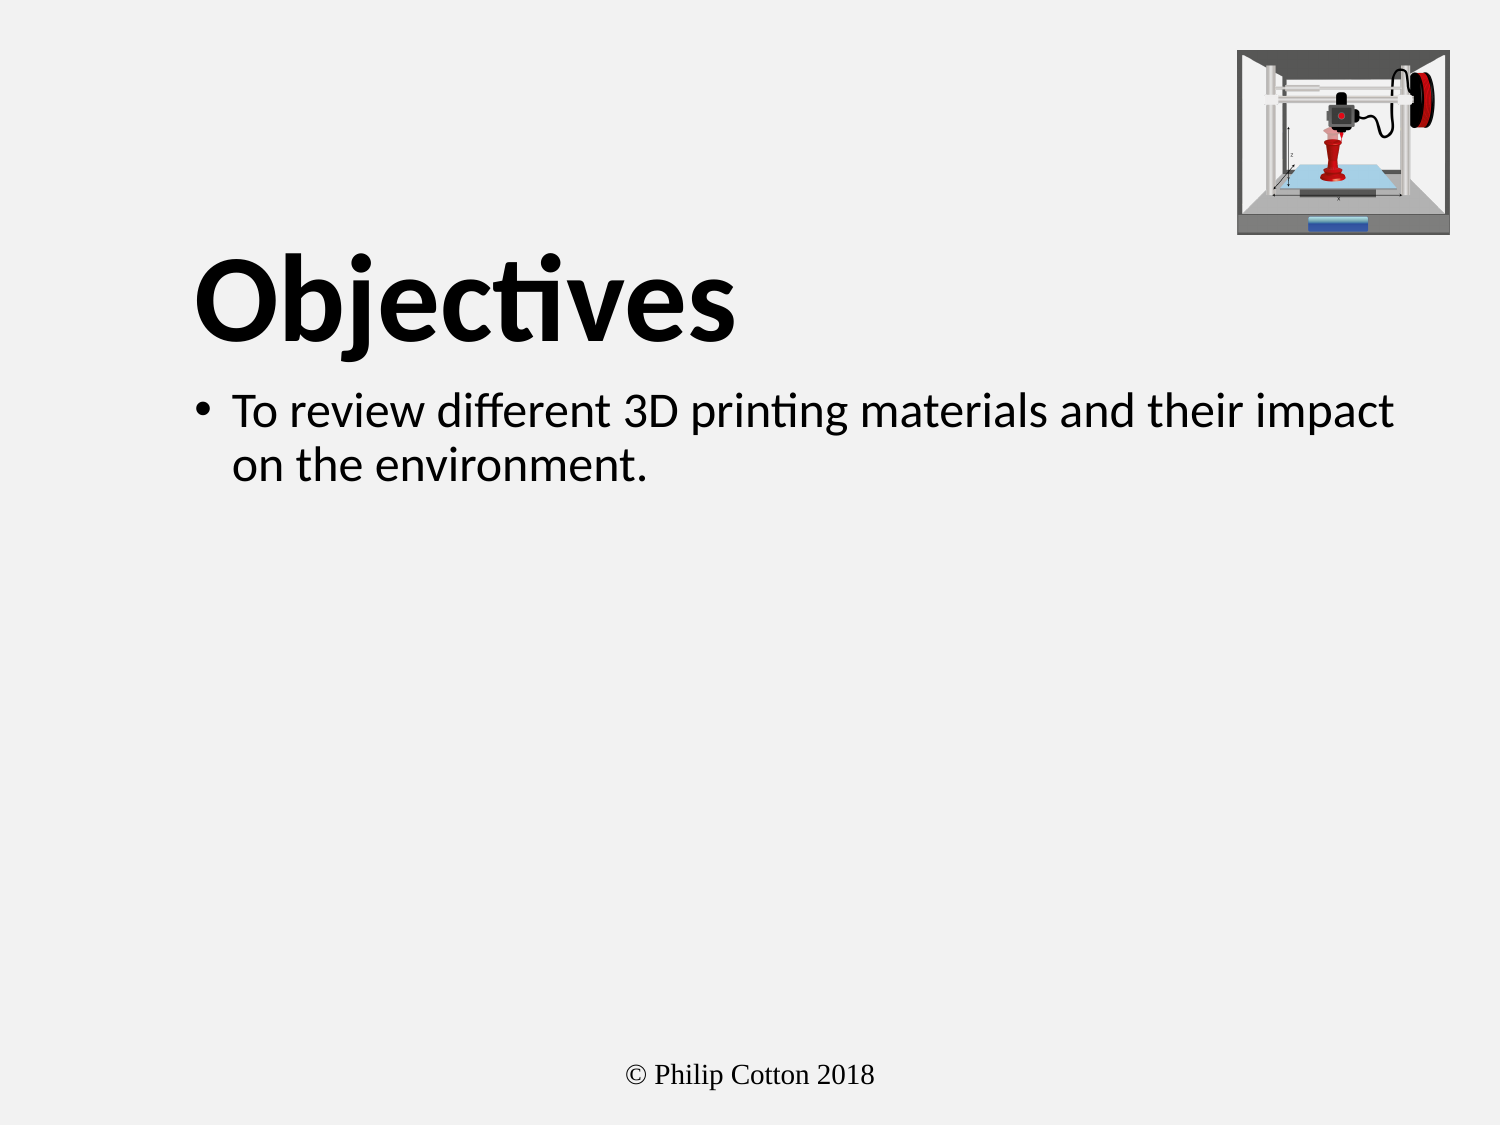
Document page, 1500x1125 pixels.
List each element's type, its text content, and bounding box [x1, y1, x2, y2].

title Objectives [179, 192, 1474, 376]
picture [1237, 50, 1450, 235]
footer © Philip Cotton 2018 [496, 1042, 1004, 1103]
list To review different 3D printing materials and their impact on the environment. [179, 376, 1474, 514]
